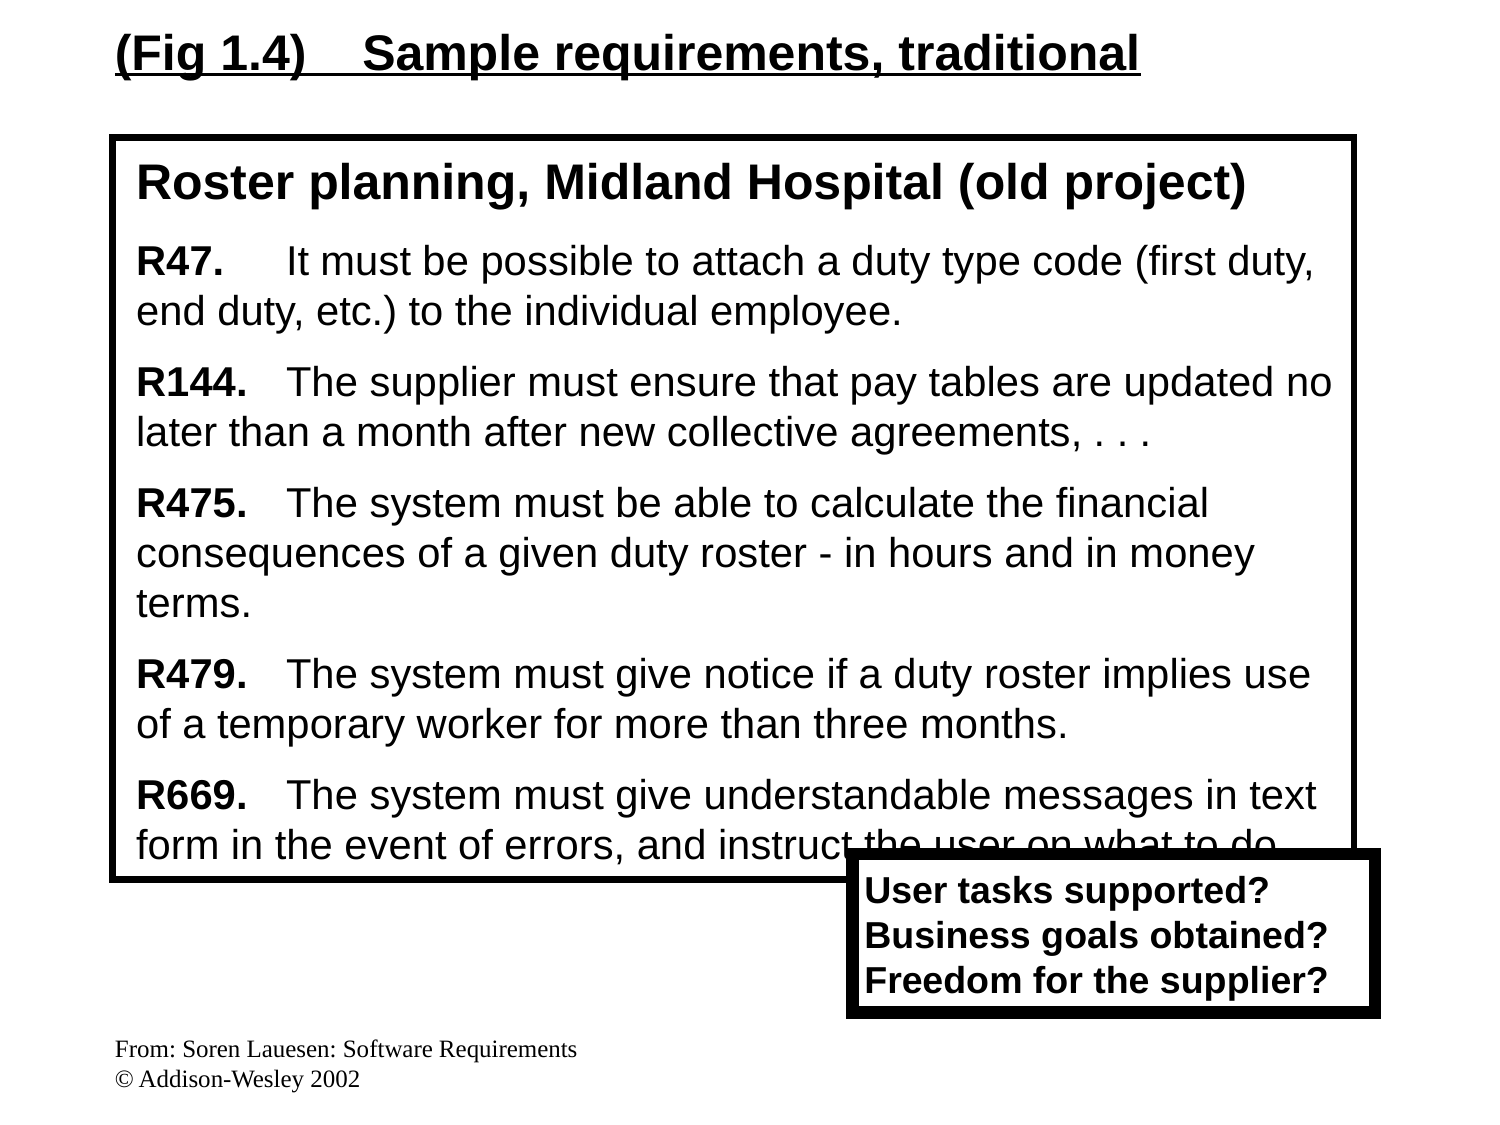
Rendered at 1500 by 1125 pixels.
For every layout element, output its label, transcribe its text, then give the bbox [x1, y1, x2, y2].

text_box Roster planning, Midland Hospital (old project) R47. It must be possible to attach a duty type code (first duty, end duty, etc.) to the individual employee. R144. The supplier must ensure that pay tables are updated no later than a month after new collective agreements, . . . R475. The system must be able to calculate the financial consequences of a given duty roster - in hours and in money terms. R479. The system must give notice if a duty roster implies use of a temporary worker for more than three months. R669. The system must give understandable messages in text form in the event of errors, and instruct the user on what to do. [112, 137, 1355, 880]
slide_number From: Soren Lauesen: Software Requirements © Addison-Wesley 2002 [99, 1025, 875, 1100]
text_box (Fig 1.4) Sample requirements, traditional [99, 12, 1338, 88]
text_box User tasks supported? Business goals obtained? Freedom for the supplier? [852, 853, 1375, 1013]
